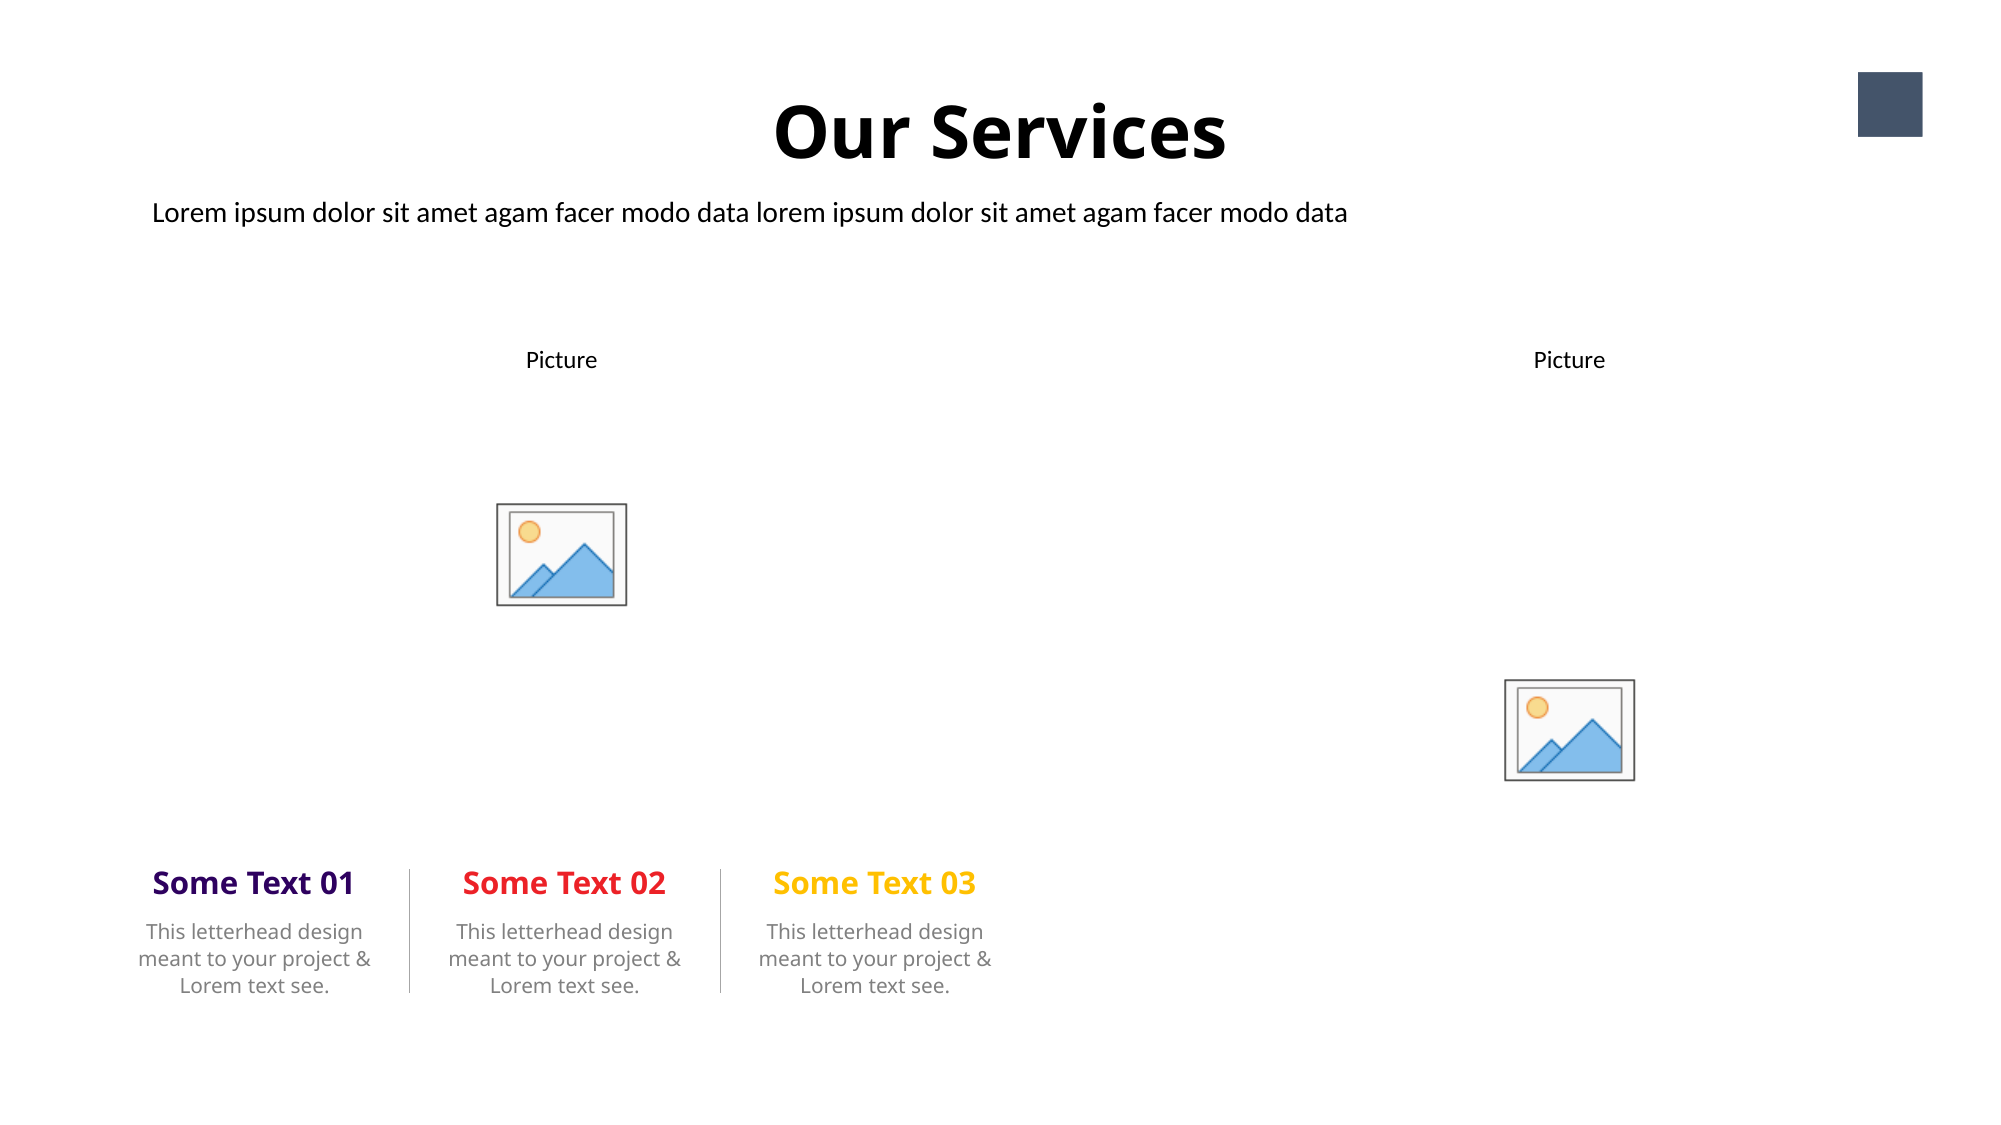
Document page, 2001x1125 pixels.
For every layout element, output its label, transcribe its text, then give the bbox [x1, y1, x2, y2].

title Our Services [137, 78, 1863, 186]
text_box Some Text 01 [131, 856, 377, 908]
text_box This letterhead design meant to your project & Lorem text see. [109, 908, 399, 1005]
text_box [1857, 71, 1924, 78]
text_box Some Text 03 [752, 856, 998, 908]
picture [1139, 336, 2000, 1125]
text_box This letterhead design meant to your project & Lorem text see. [730, 908, 1020, 1005]
text_box [1863, 130, 1924, 138]
picture [0, 336, 1124, 774]
text_box This letterhead design meant to your project & Lorem text see. [420, 908, 710, 1005]
slide_number 8 [1863, 78, 1927, 130]
text_box Some Text 02 [442, 856, 688, 908]
subtitle Lorem ipsum dolor sit amet agam facer modo data lorem ipsum dolor sit amet agam facer modo data [137, 186, 1863, 227]
